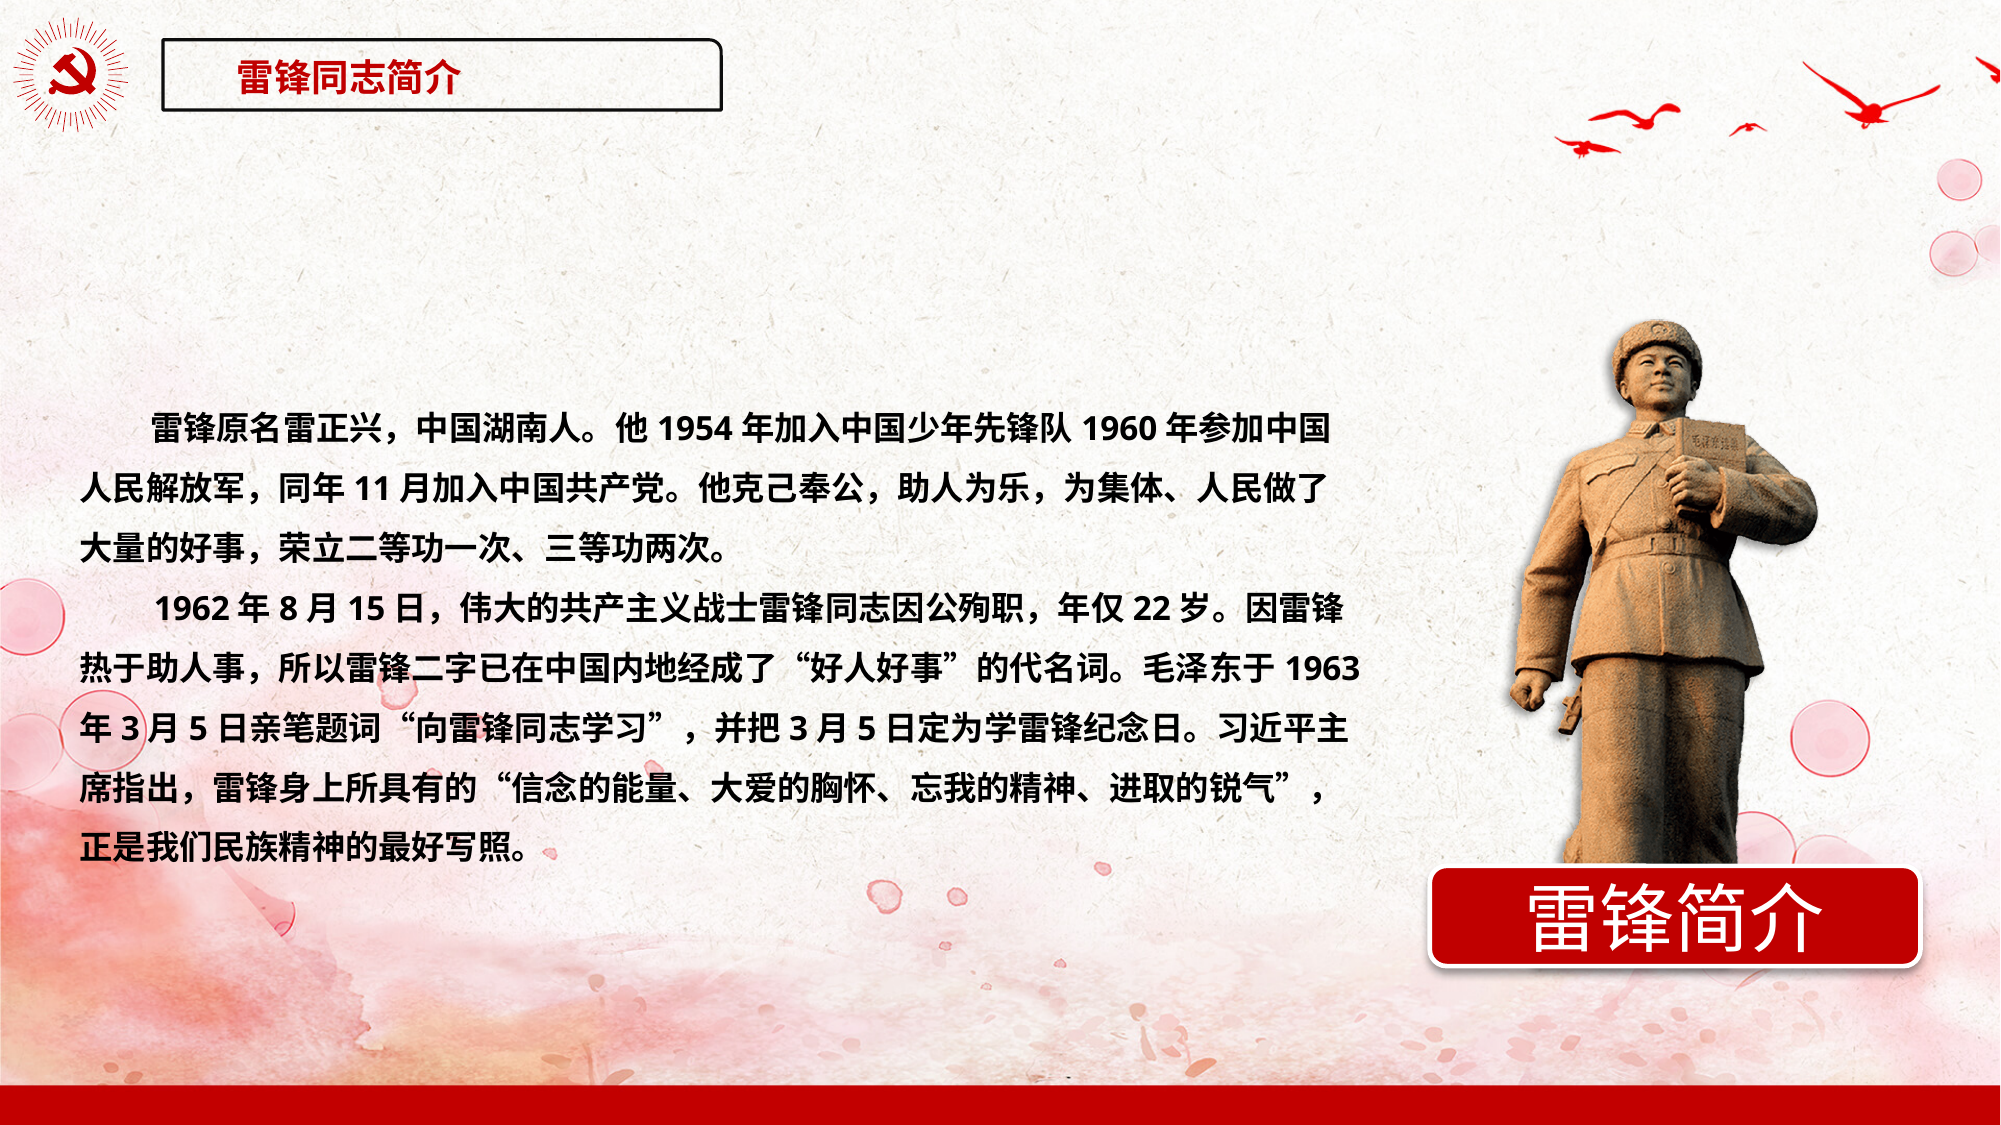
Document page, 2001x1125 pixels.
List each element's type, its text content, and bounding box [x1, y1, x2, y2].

text_box 雷锋简介 [1428, 864, 1922, 968]
picture [0, 0, 2001, 1125]
text_box 雷锋原名雷正兴，中国湖南人。他1954年加入中国少年先锋队1960年参加中国人民解放军，同年11月加入中国共产党。他克己奉公，助人为乐，为集体、人民做了大量的好事，荣立二等功一次、三等功两次。 1962年8月15日，伟大的共产主义战士雷锋同志因公殉职，年仅22岁。因雷锋热于助人事，所以雷锋二字已在中国内地经成了“好人好事”的代名词。毛泽东于1963年3月5日亲笔题词“向雷锋同志学习”，并把3月5日定为学雷锋纪念日。习近平主席指出，雷锋身上所具有的“信念的能量、大爱的胸怀、忘我的精神、进取的锐气”，正是我们民族精神的最好写照。 [64, 337, 1379, 917]
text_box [13, 17, 722, 133]
